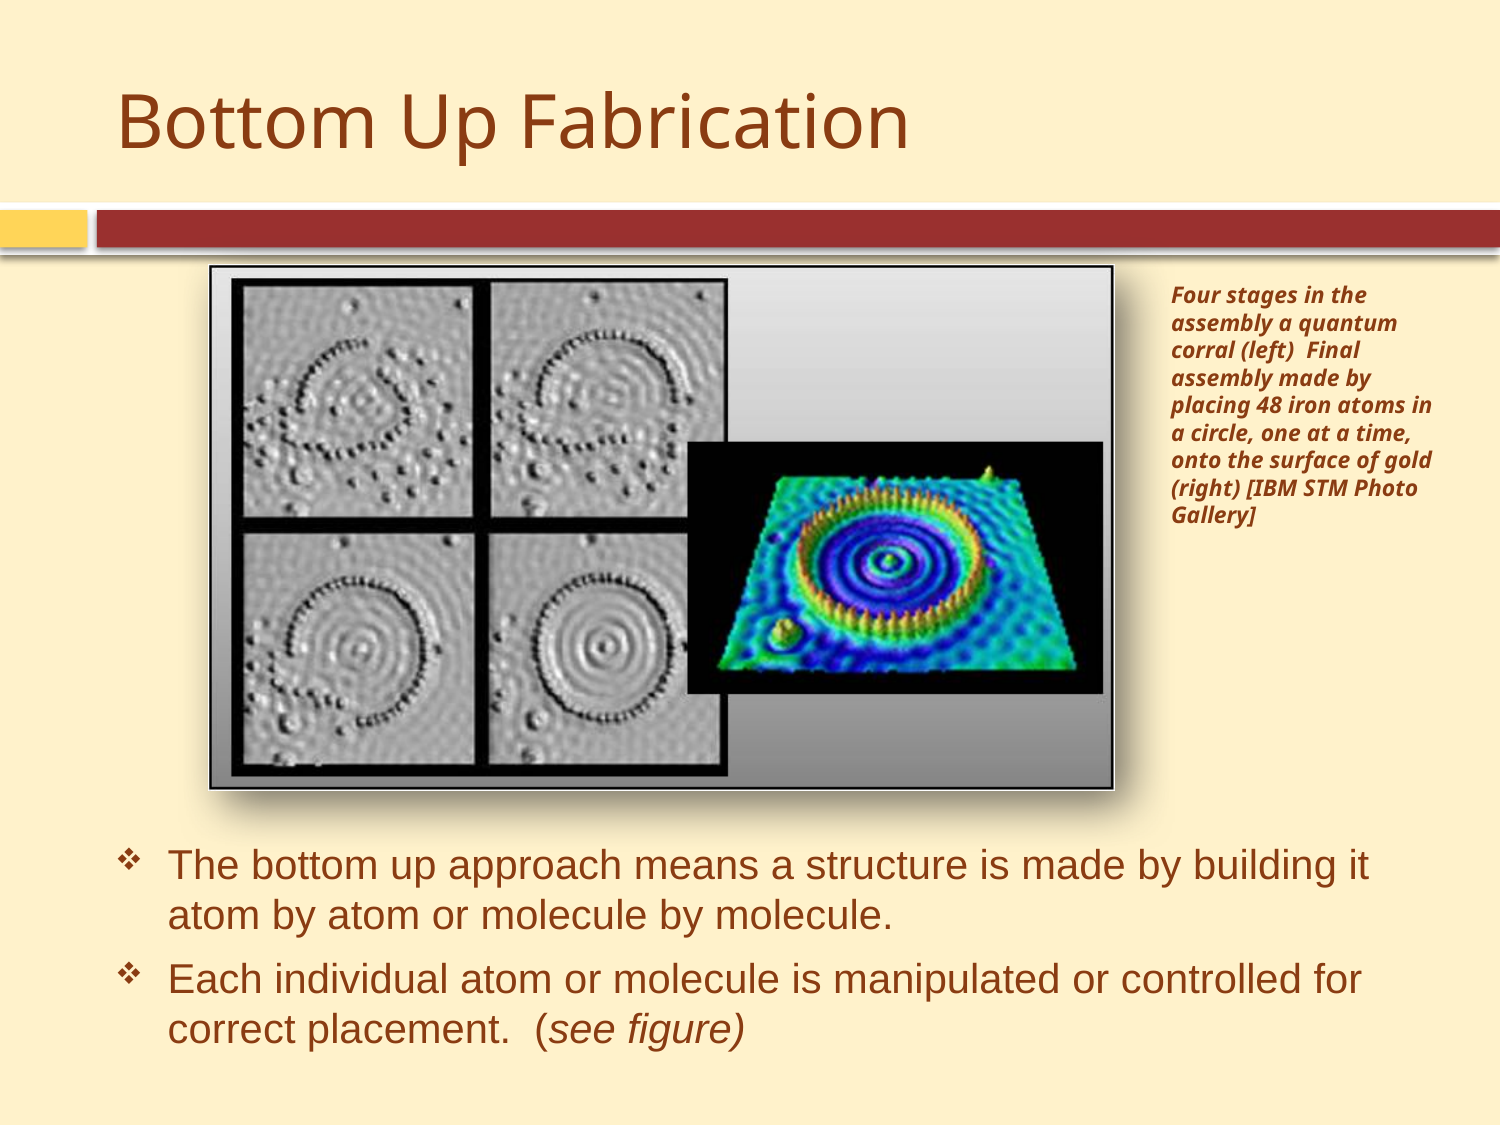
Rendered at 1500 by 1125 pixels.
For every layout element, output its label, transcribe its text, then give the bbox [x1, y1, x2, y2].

picture [208, 264, 1115, 792]
text_box Four stages in the assembly a quantum corral (left) Final assembly made by placing 48 iron atoms in a circle, one at a time, onto the surface of gold (right) [IBM STM Photo Gallery] [1156, 273, 1453, 536]
title Bottom Up Fabrication [100, 37, 1438, 200]
list The bottom up approach means a structure is made by building it atom by atom or molecule by molecule. Each individual atom or molecule is manipulated or controlled for correct placement. (see figure) [100, 830, 1438, 1102]
